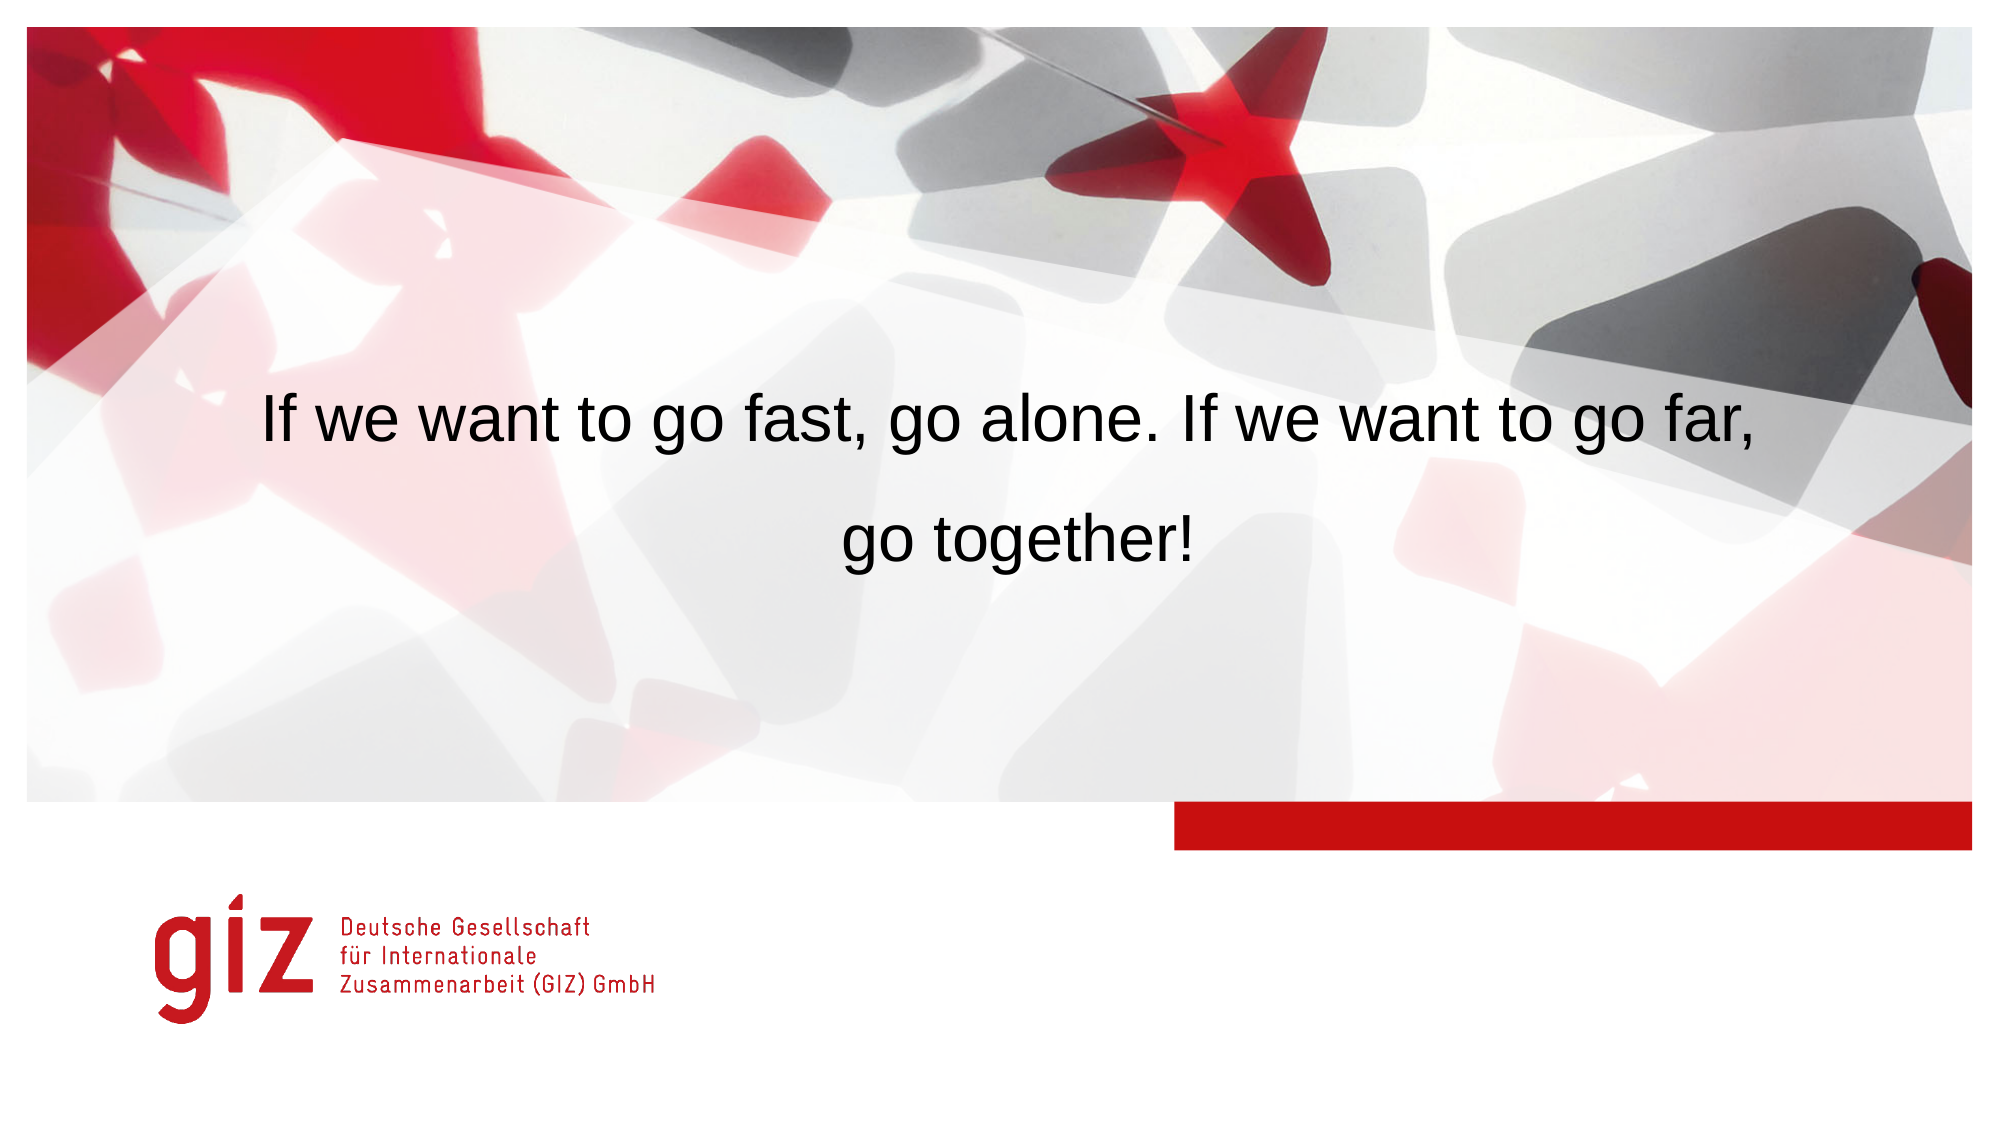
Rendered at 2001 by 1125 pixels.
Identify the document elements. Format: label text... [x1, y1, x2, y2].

picture [150, 889, 656, 1029]
title If we want to go fast, go alone. If we want to go far, go together! [153, 347, 1897, 575]
picture [26, 27, 1973, 802]
